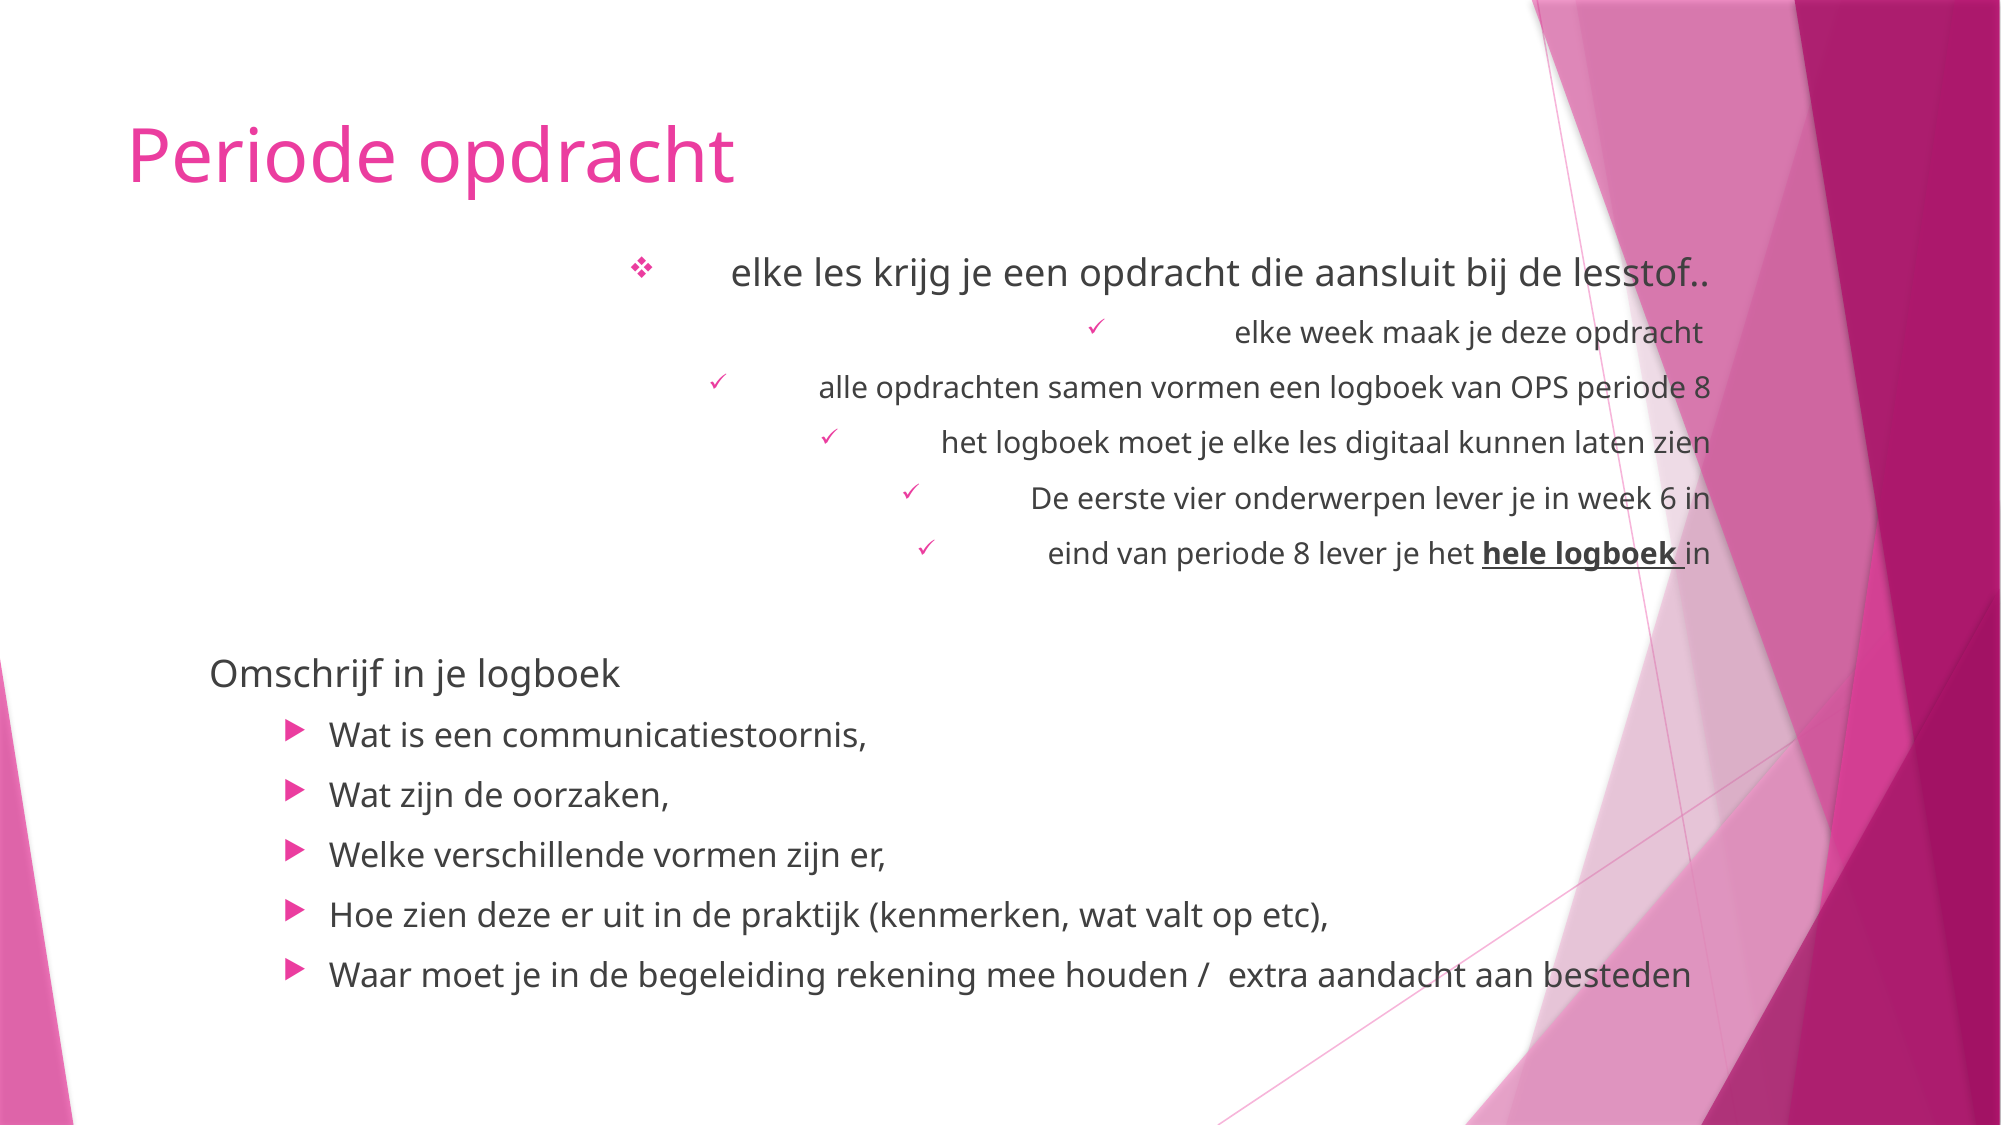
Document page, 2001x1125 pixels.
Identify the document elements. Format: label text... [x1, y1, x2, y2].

list elke les krijg je een opdracht die aansluit bij de lesstof.. elke week maak je deze opdracht alle opdrachten samen vormen een logboek van OPS periode 8 het logboek moet je elke les digitaal kunnen laten zien De eerste vier onderwerpen lever je in week 6 in eind van periode 8 lever je het hele logboek in Omschrijf in je logboek Wat is een communicatiestoornis, Wat zijn de oorzaken, Welke verschillende vormen zijn er, Hoe zien deze er uit in de praktijk (kenmerken, wat valt op etc), Waar moet je in de begeleiding rekening mee houden / extra aandacht aan besteden [194, 241, 1727, 1039]
title Periode opdracht [111, 99, 1522, 317]
